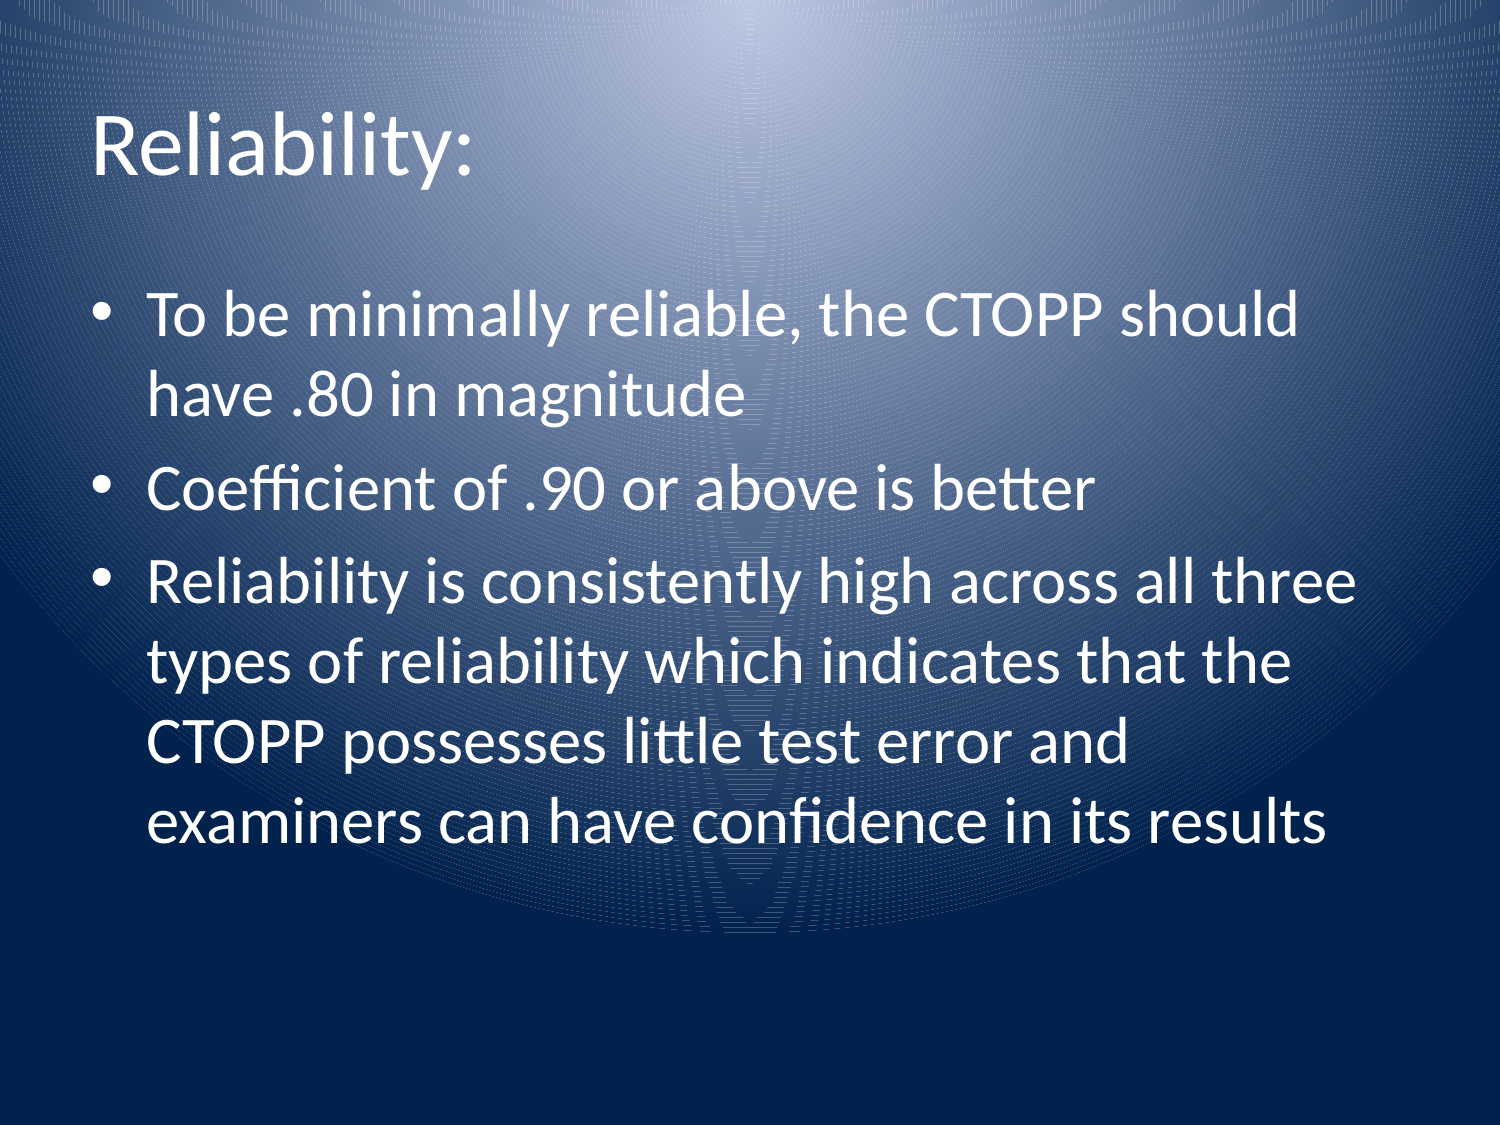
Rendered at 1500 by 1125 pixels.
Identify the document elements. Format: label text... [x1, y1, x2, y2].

title Reliability: [75, 45, 1425, 233]
list To be minimally reliable, the CTOPP should have .80 in magnitude Coefficient of .90 or above is better Reliability is consistently high across all three types of reliability which indicates that the CTOPP possesses little test error and examiners can have confidence in its results [75, 262, 1425, 1005]
